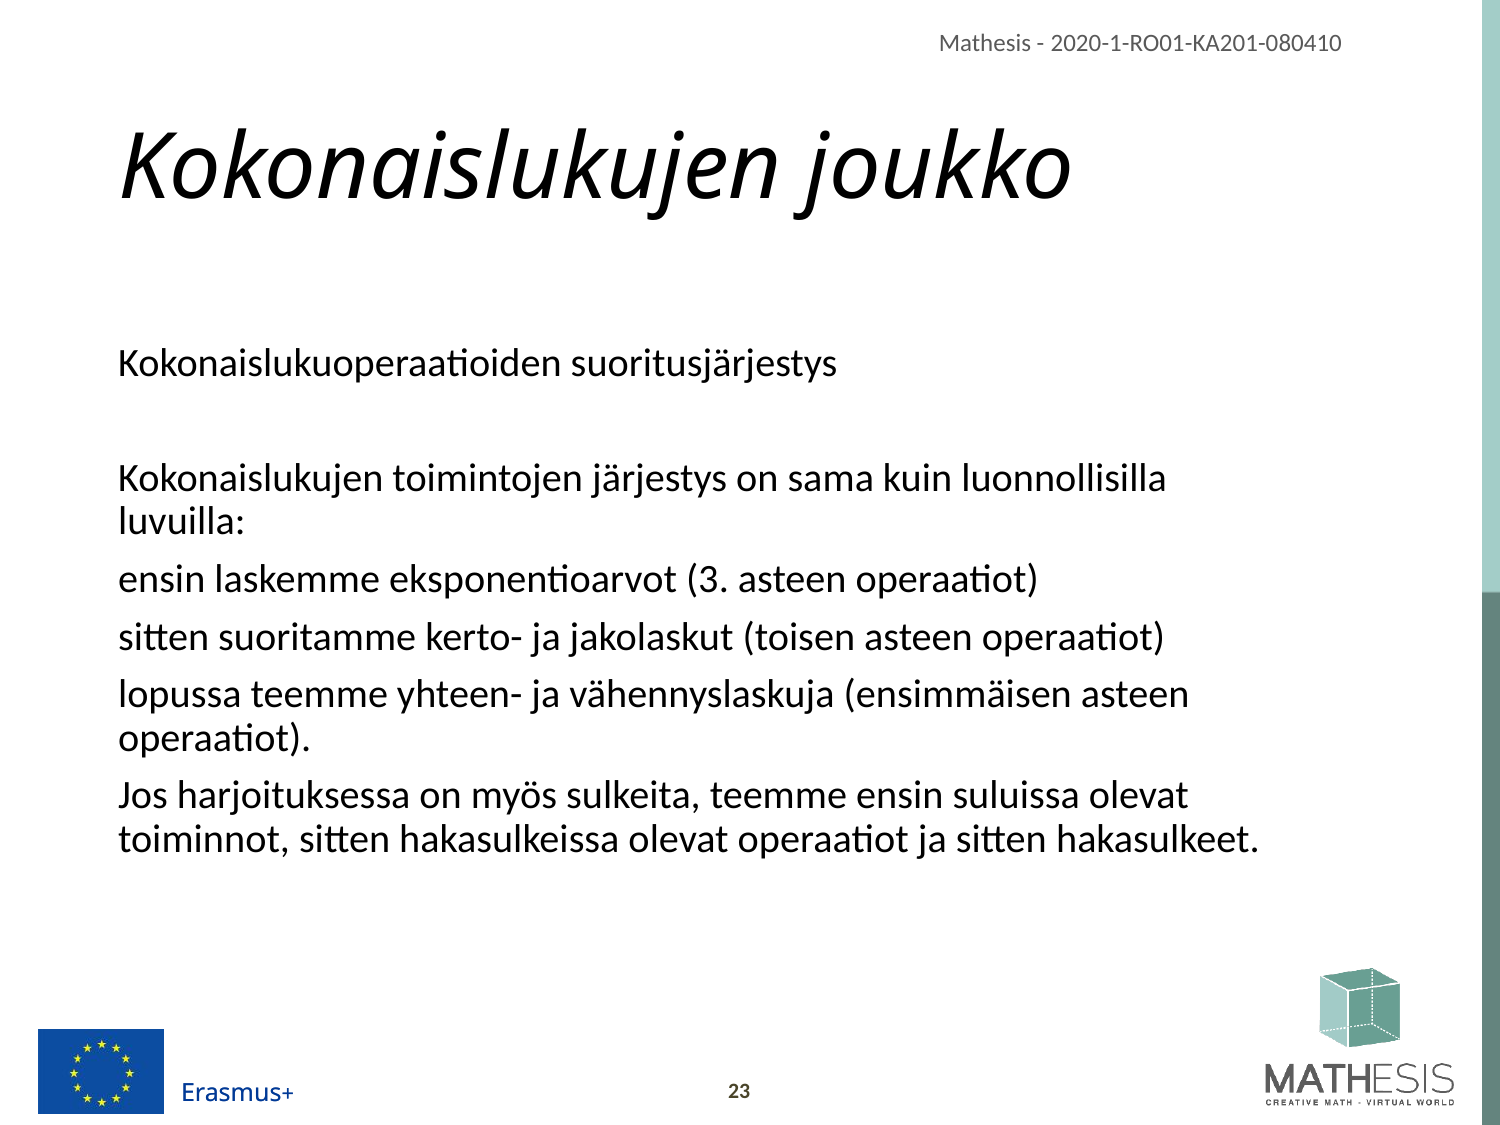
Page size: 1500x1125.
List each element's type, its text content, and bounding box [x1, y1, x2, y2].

list Kokonaislukuoperaatioiden suoritusjärjestys Kokonaislukujen toimintojen järjestys on sama kuin luonnollisilla luvuilla: ensin laskemme eksponentioarvot (3. asteen operaatiot) sitten suoritamme kerto- ja jakolaskut (toisen asteen operaatiot) lopussa teemme yhteen- ja vähennyslaskuja (ensimmäisen asteen operaatiot). Jos harjoituksessa on myös sulkeita, teemme ensin suluissa olevat toiminnot, sitten hakasulkeissa olevat operaatiot ja sitten hakasulkeet. [103, 334, 1285, 890]
picture [38, 1029, 164, 1114]
title Kokonaislukujen joukko [103, 59, 1397, 278]
